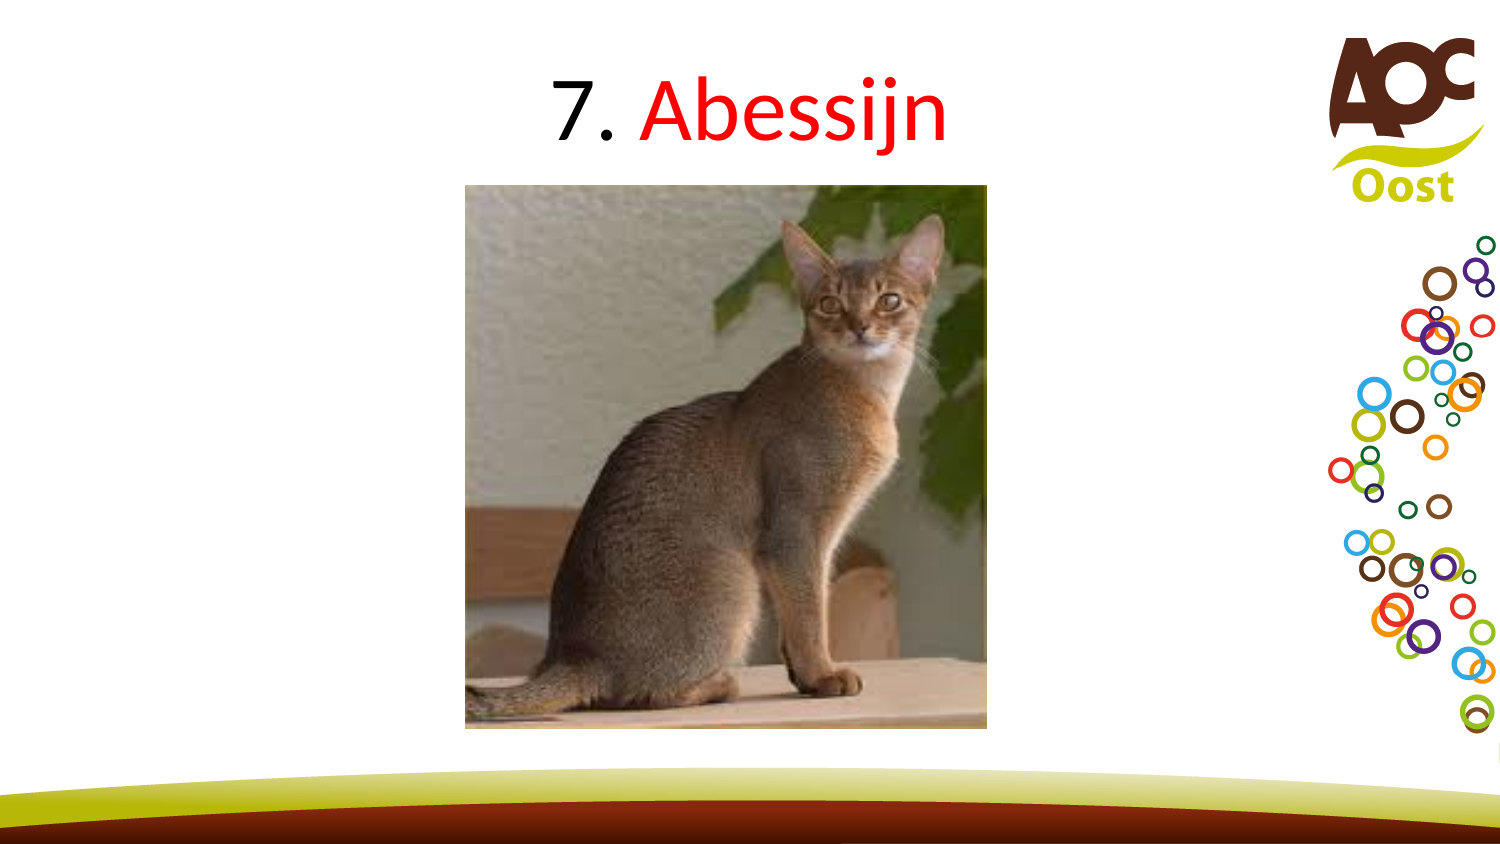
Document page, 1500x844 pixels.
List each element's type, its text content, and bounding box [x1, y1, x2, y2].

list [465, 185, 987, 730]
picture [0, 0, 1500, 844]
title 7. Abessijn [75, 33, 1425, 175]
